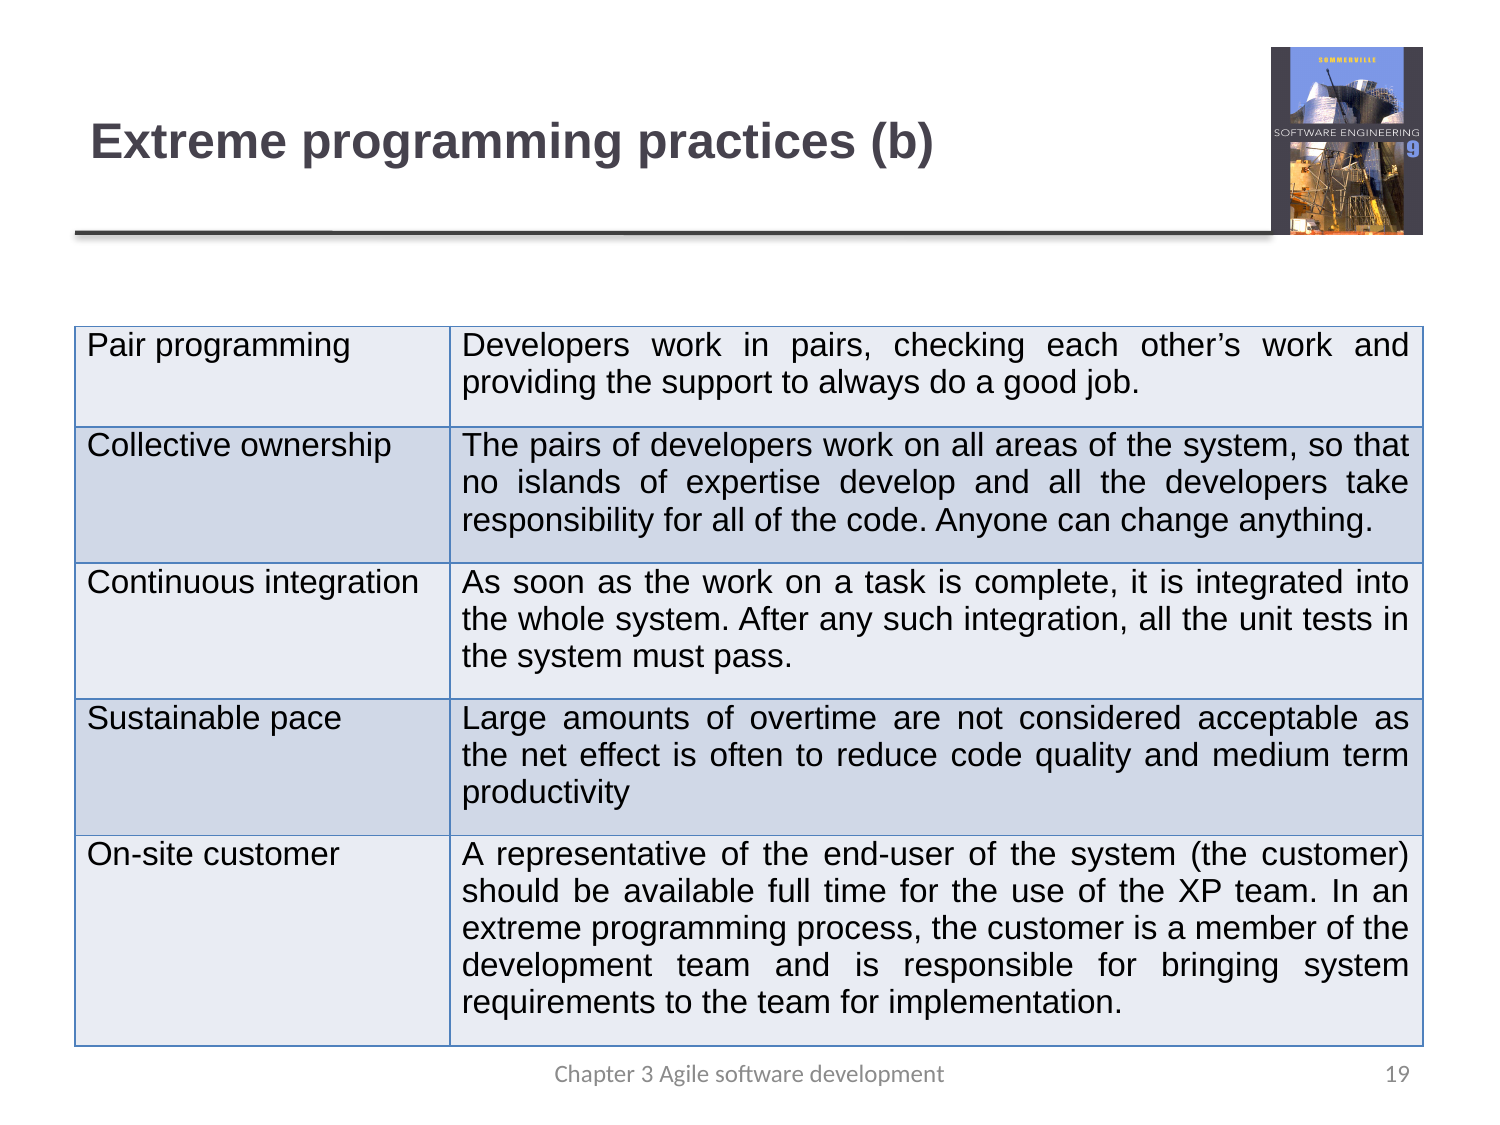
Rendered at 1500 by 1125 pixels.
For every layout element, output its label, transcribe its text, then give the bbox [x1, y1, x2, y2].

title Extreme programming practices (b) [74, 44, 1272, 233]
table_cell As soon as the work on a task is complete, it is integrated into the whole system. After any such integration, all the unit tests in the system must pass. [451, 564, 1422, 698]
table_cell Continuous integration [76, 564, 449, 698]
table_cell Collective ownership [76, 428, 449, 562]
picture [1272, 47, 1423, 235]
table_header Developers work in pairs, checking each other’s work and providing the support to always do a good job. [451, 327, 1422, 426]
footer Chapter 3 Agile software development [512, 1042, 988, 1103]
table_cell The pairs of developers work on all areas of the system, so that no islands of expertise develop and all the developers take responsibility for all of the code. Anyone can change anything. [451, 428, 1422, 562]
table_header Pair programming [76, 327, 449, 426]
slide_number 19 [1074, 1042, 1425, 1103]
table_cell On-site customer [76, 836, 449, 1045]
table_cell Large amounts of overtime are not considered acceptable as the net effect is often to reduce code quality and medium term productivity [451, 700, 1422, 835]
table_cell Sustainable pace [76, 700, 449, 835]
table_cell A representative of the end-user of the system (the customer) should be available full time for the use of the XP team. In an extreme programming process, the customer is a member of the development team and is responsible for bringing system requirements to the team for implementation. [451, 836, 1422, 1045]
